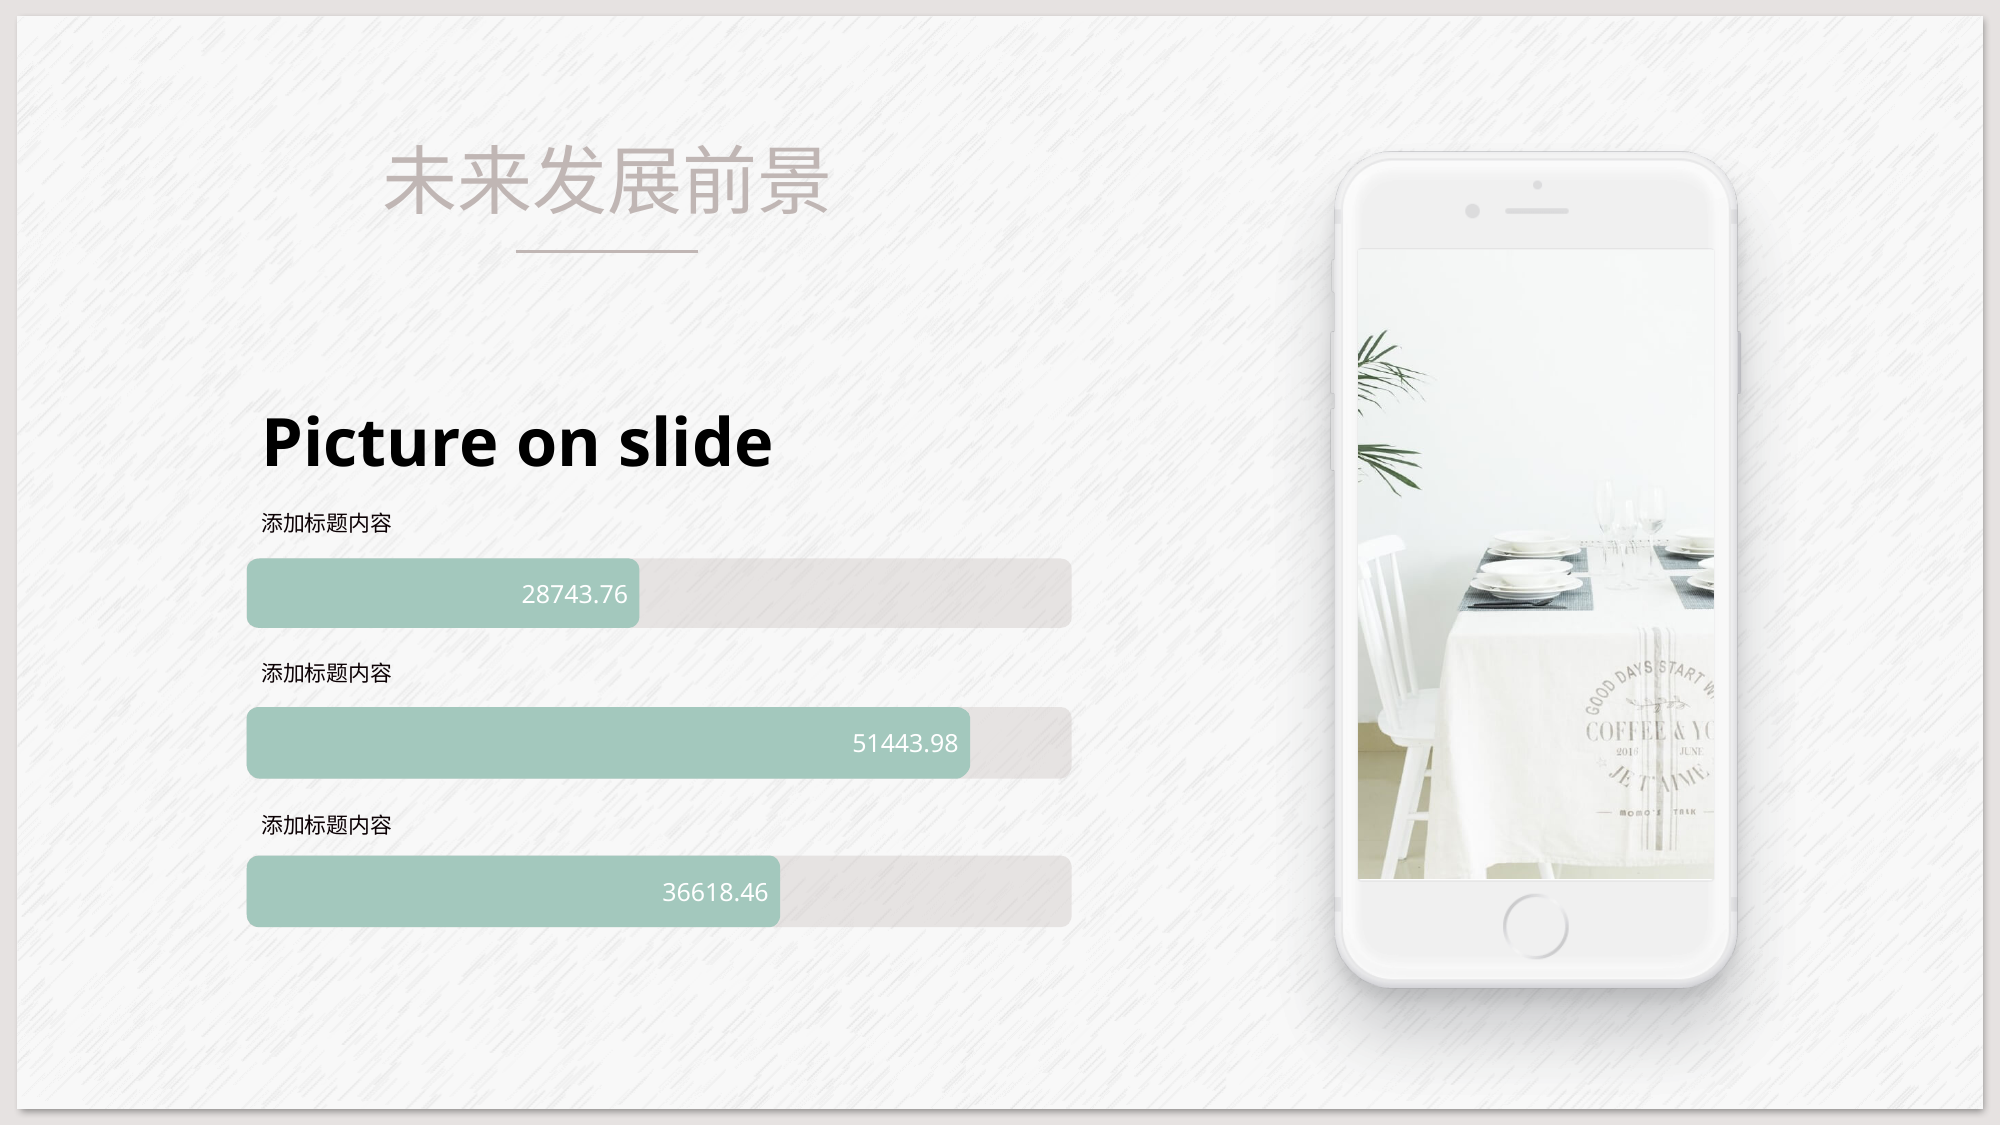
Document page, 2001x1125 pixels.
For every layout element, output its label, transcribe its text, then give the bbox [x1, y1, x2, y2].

text_box 36618.46 [246, 855, 781, 928]
text_box Picture on slide [246, 352, 1048, 487]
picture [1203, 45, 1870, 1125]
text_box [632, 558, 1072, 628]
text_box [771, 855, 1072, 928]
text_box 28743.76 [246, 558, 640, 628]
text_box 51443.98 [246, 707, 971, 779]
text_box [960, 707, 1072, 779]
text_box 添加标题内容 [246, 647, 565, 687]
text_box 添加标题内容 [246, 496, 476, 536]
text_box 添加标题内容 [246, 798, 476, 839]
text_box 未来发展前景 [300, 125, 914, 232]
